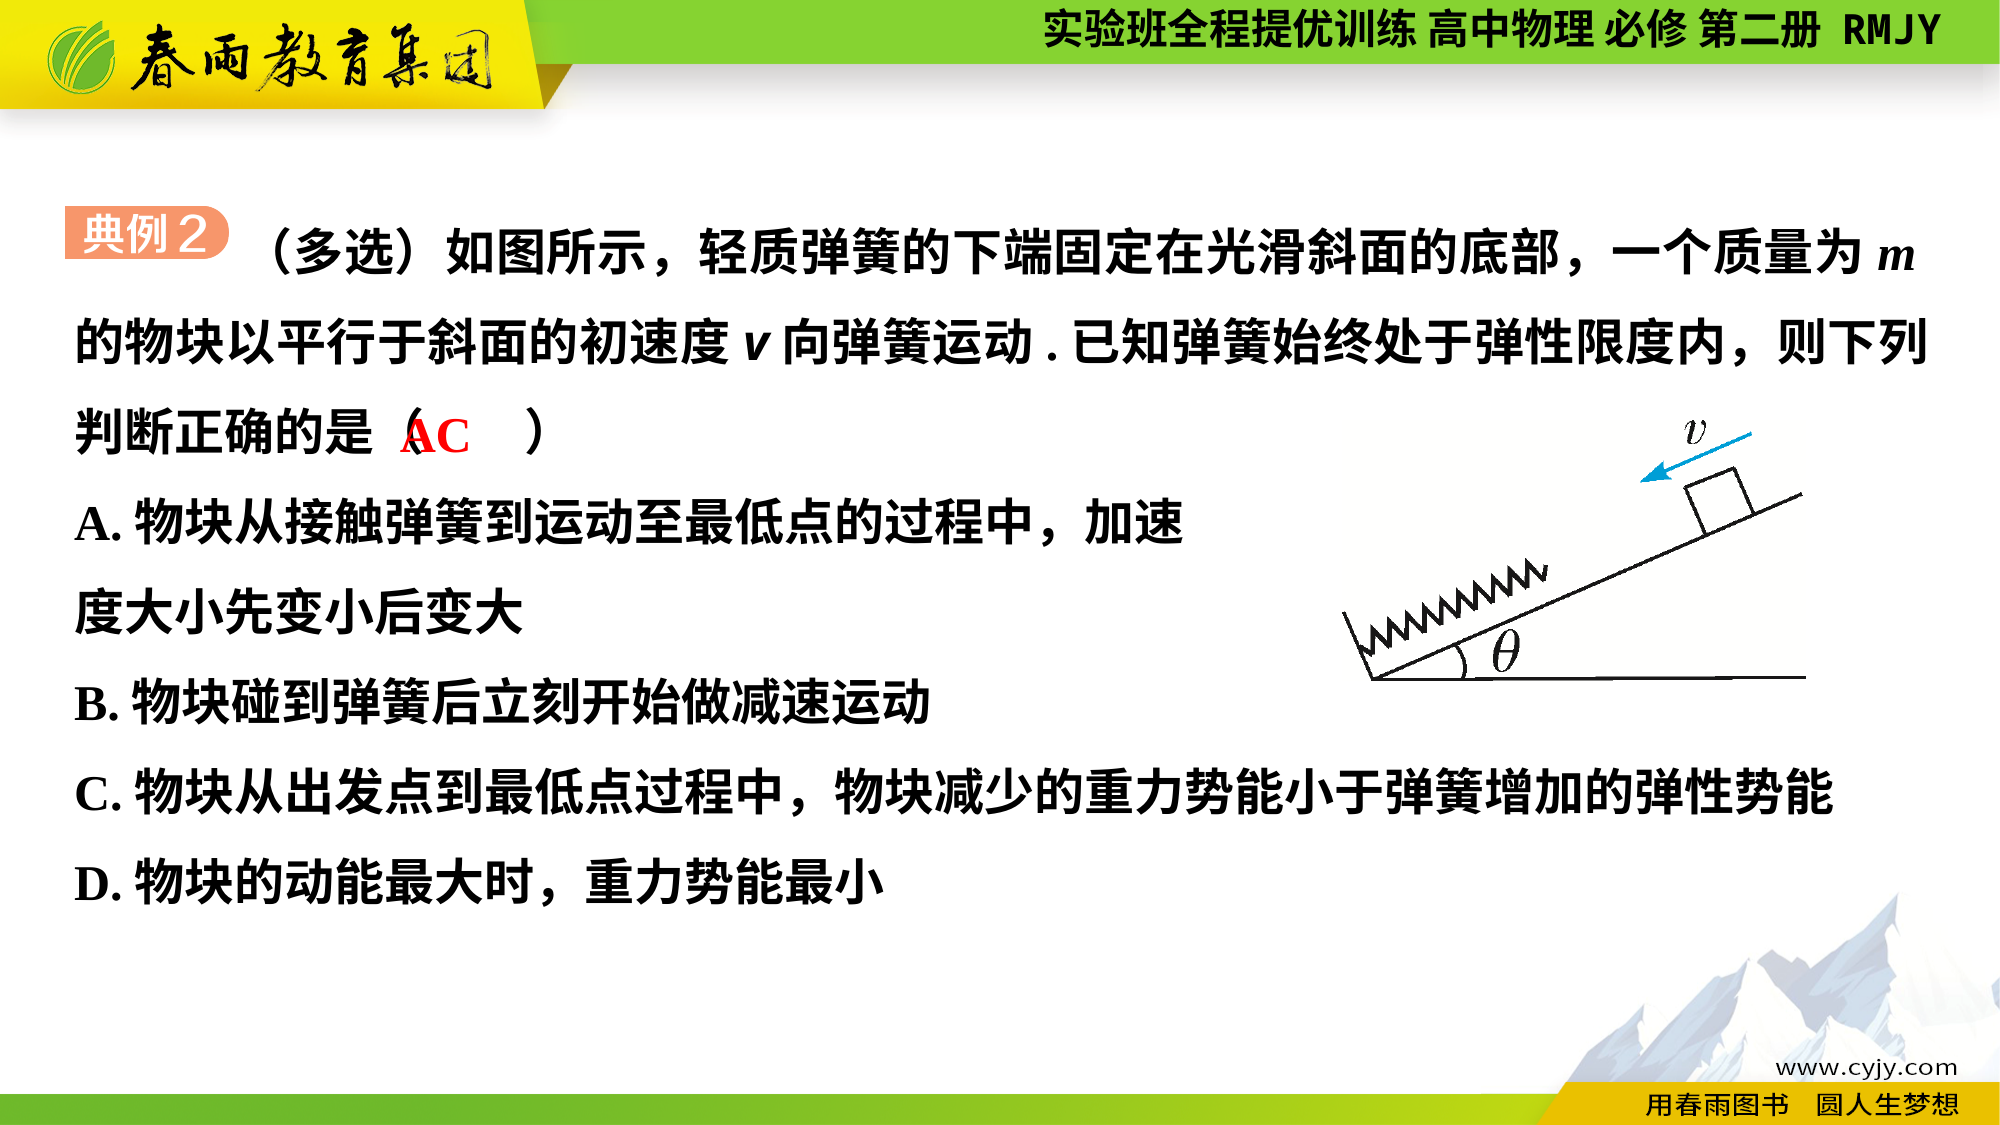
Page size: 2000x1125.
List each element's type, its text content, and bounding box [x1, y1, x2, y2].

text_box AC [384, 364, 487, 470]
list （多选）如图所示，轻质弹簧的下端固定在光滑斜面的底部，一个质量为m的物块以平行于斜面的初速度v向弹簧运动.已知弹簧始终处于弹性限度内，则下列判断正确的是（ ） A.物块从接触弹簧到运动至最低点的过程中，加速 度大小先变小后变大 B.物块碰到弹簧后立刻开始做减速运动 C.物块从出发点到最低点过程中，物块减少的重力势能小于弹簧增加的弹性势能 D.物块的动能最大时，重力势能最小 [59, 182, 1944, 926]
picture [0, 0, 2000, 1125]
